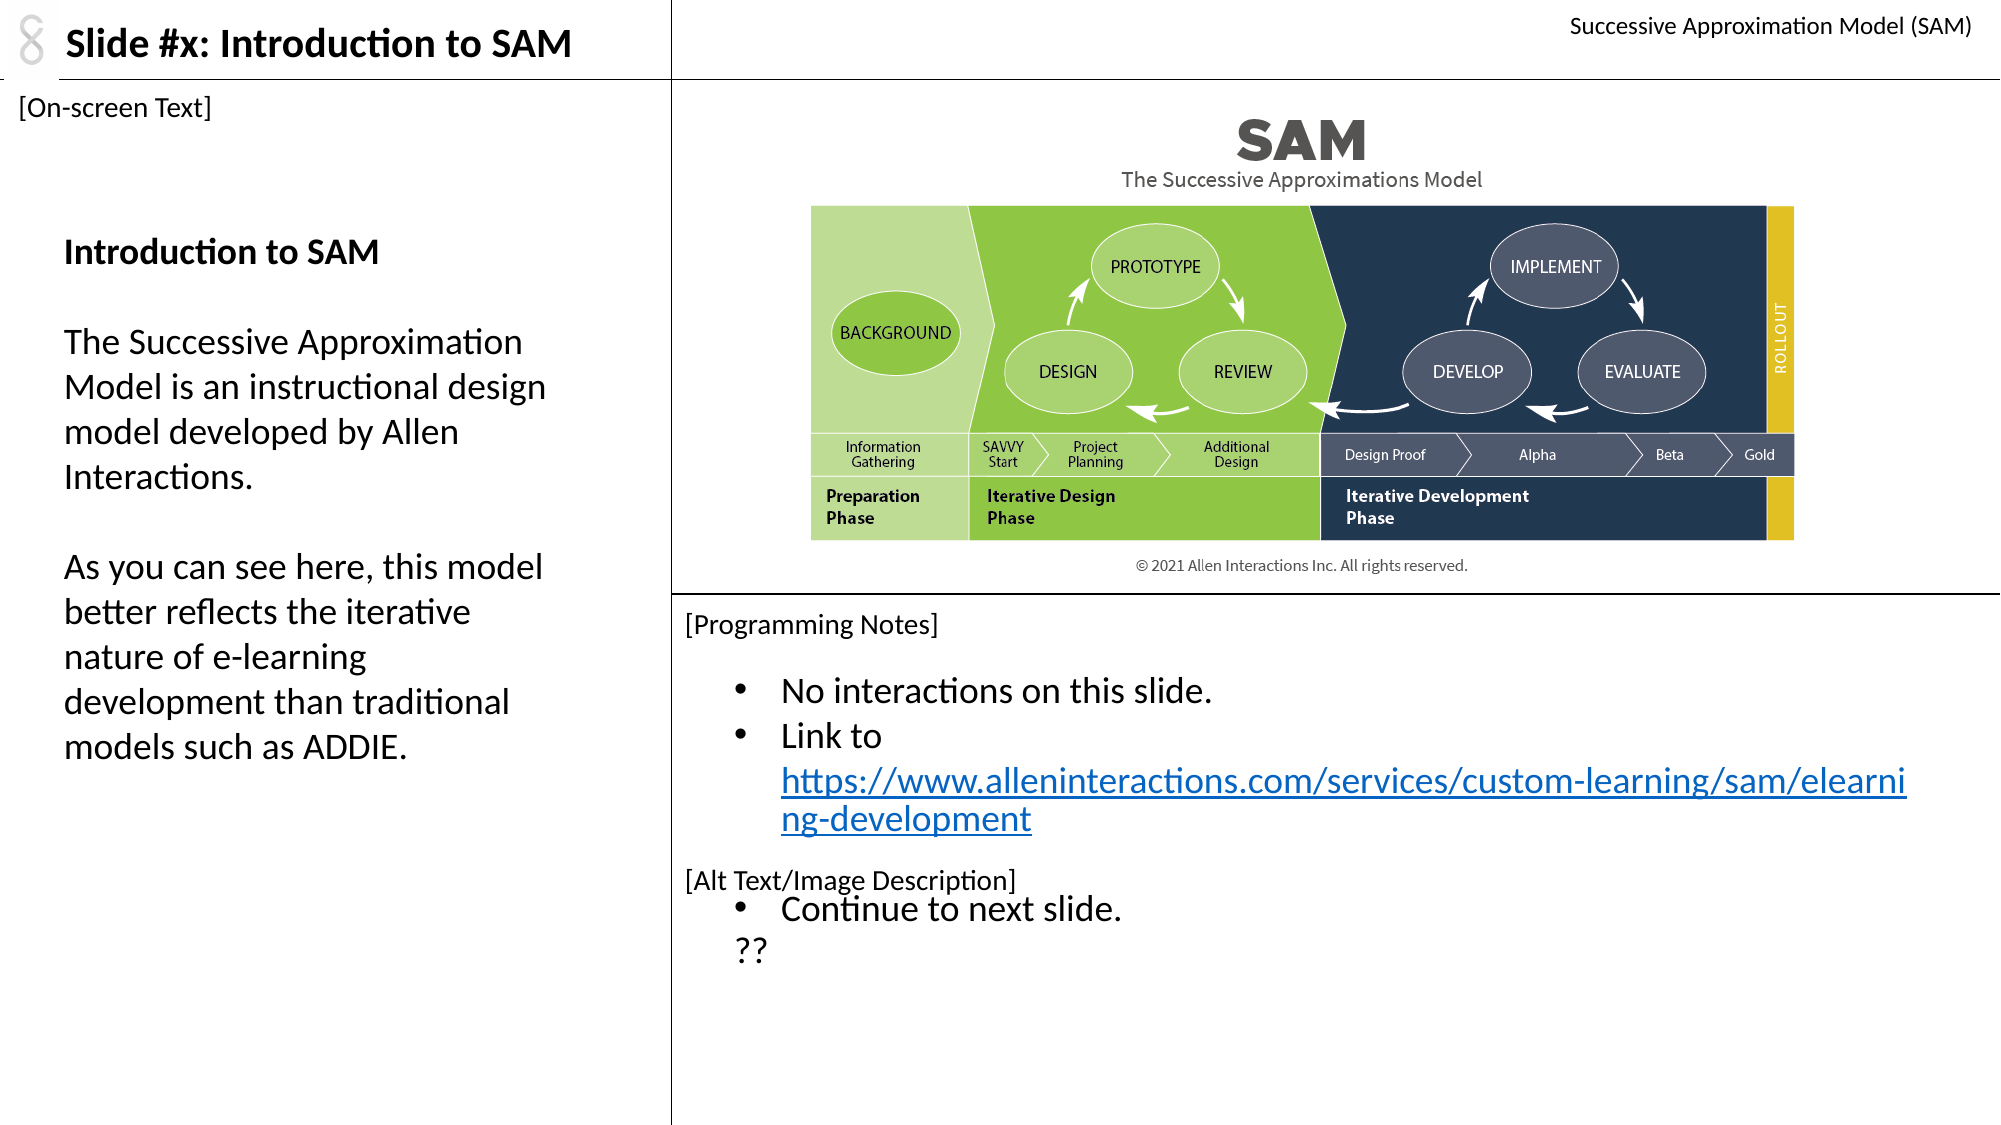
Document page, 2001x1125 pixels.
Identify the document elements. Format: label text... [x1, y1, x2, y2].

text_box Slide #x: Introduction to SAM [51, 8, 589, 74]
text_box No interactions on this slide. Link to https://www.alleninteractions.com/services/custom-learning/sam/elearning-development Continue to next slide. [719, 658, 1933, 899]
picture [808, 110, 1795, 605]
text_box ?? [719, 918, 1933, 979]
text_box Introduction to SAM The Successive Approximation Model is an instructional design model developed by Allen Interactions. As you can see here, this model better reflects the iterative nature of e-learning development than traditional models such as ADDIE. [49, 219, 586, 775]
